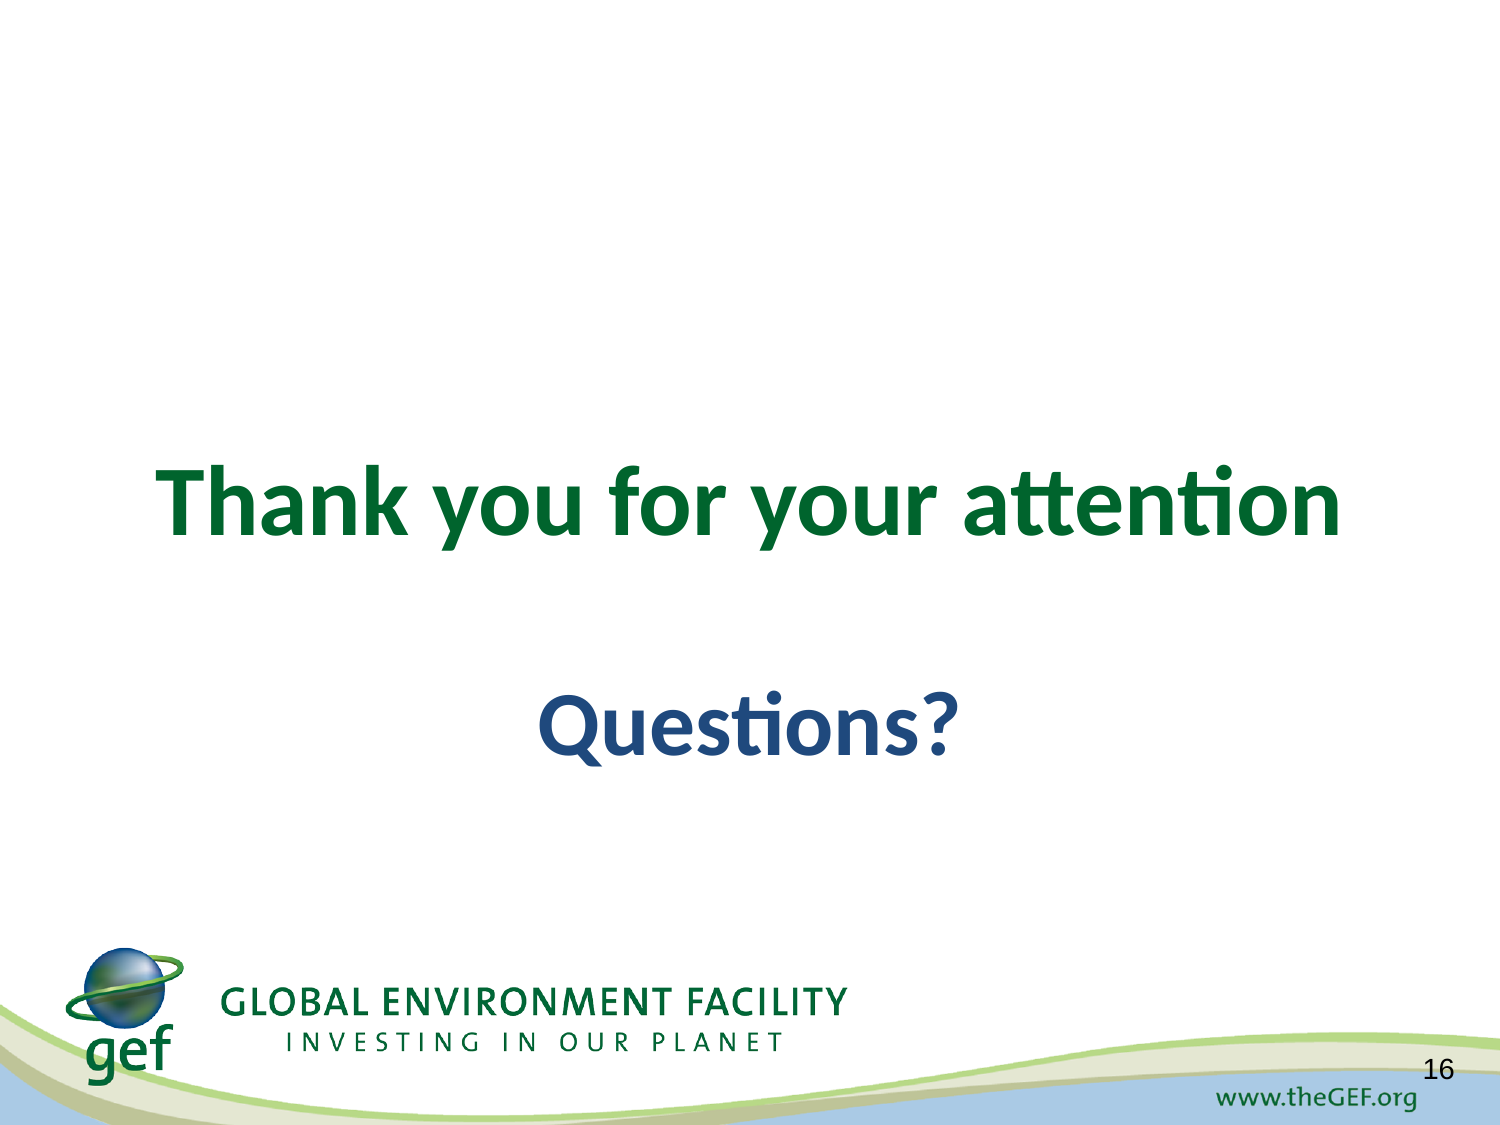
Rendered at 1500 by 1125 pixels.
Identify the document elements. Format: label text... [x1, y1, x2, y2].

slide_number 16 [1407, 1042, 1500, 1103]
picture [0, 920, 1500, 1125]
